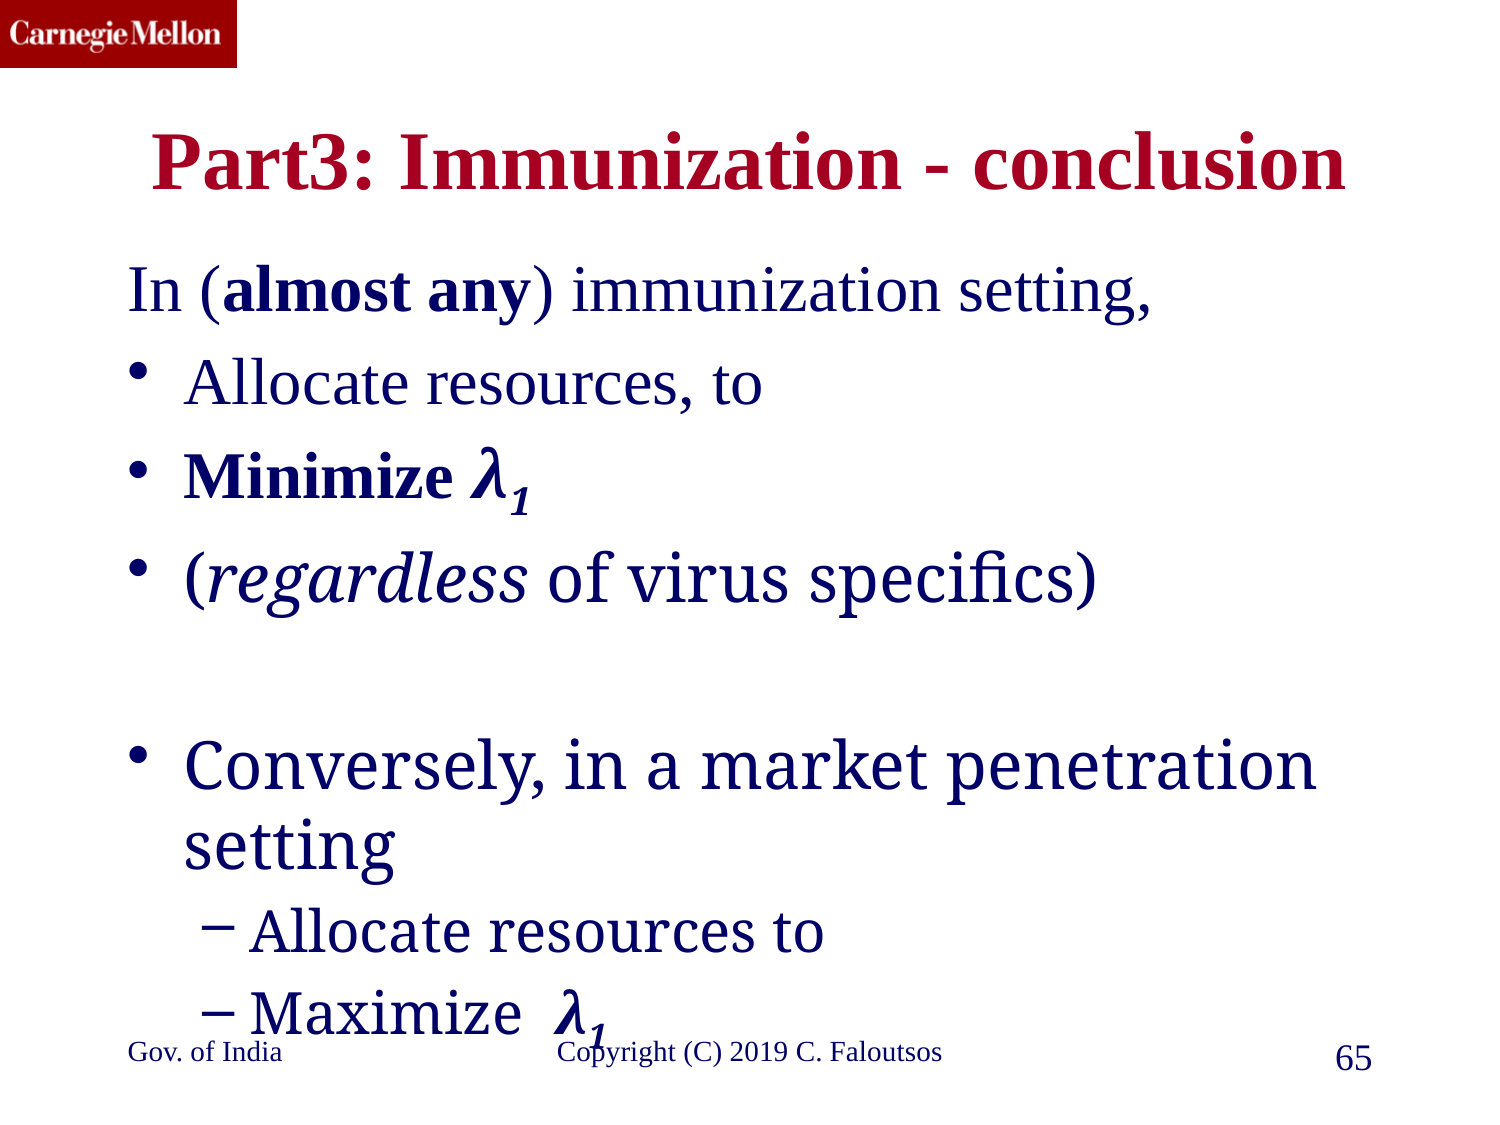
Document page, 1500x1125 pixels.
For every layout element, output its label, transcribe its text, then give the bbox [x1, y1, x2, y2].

title Part3: Immunization - conclusion [112, 99, 1388, 213]
footer Copyright (C) 2019 C. Faloutsos [512, 1024, 988, 1101]
picture [0, 0, 237, 68]
list In (almost any) immunization setting, Allocate resources, to Minimize λ1 (regardless of virus specifics) Conversely, in a market penetration setting Allocate resources to Maximize λ1 [112, 237, 1388, 1001]
slide_number 65 [1074, 1024, 1388, 1101]
slide_number Gov. of India [112, 1024, 426, 1101]
